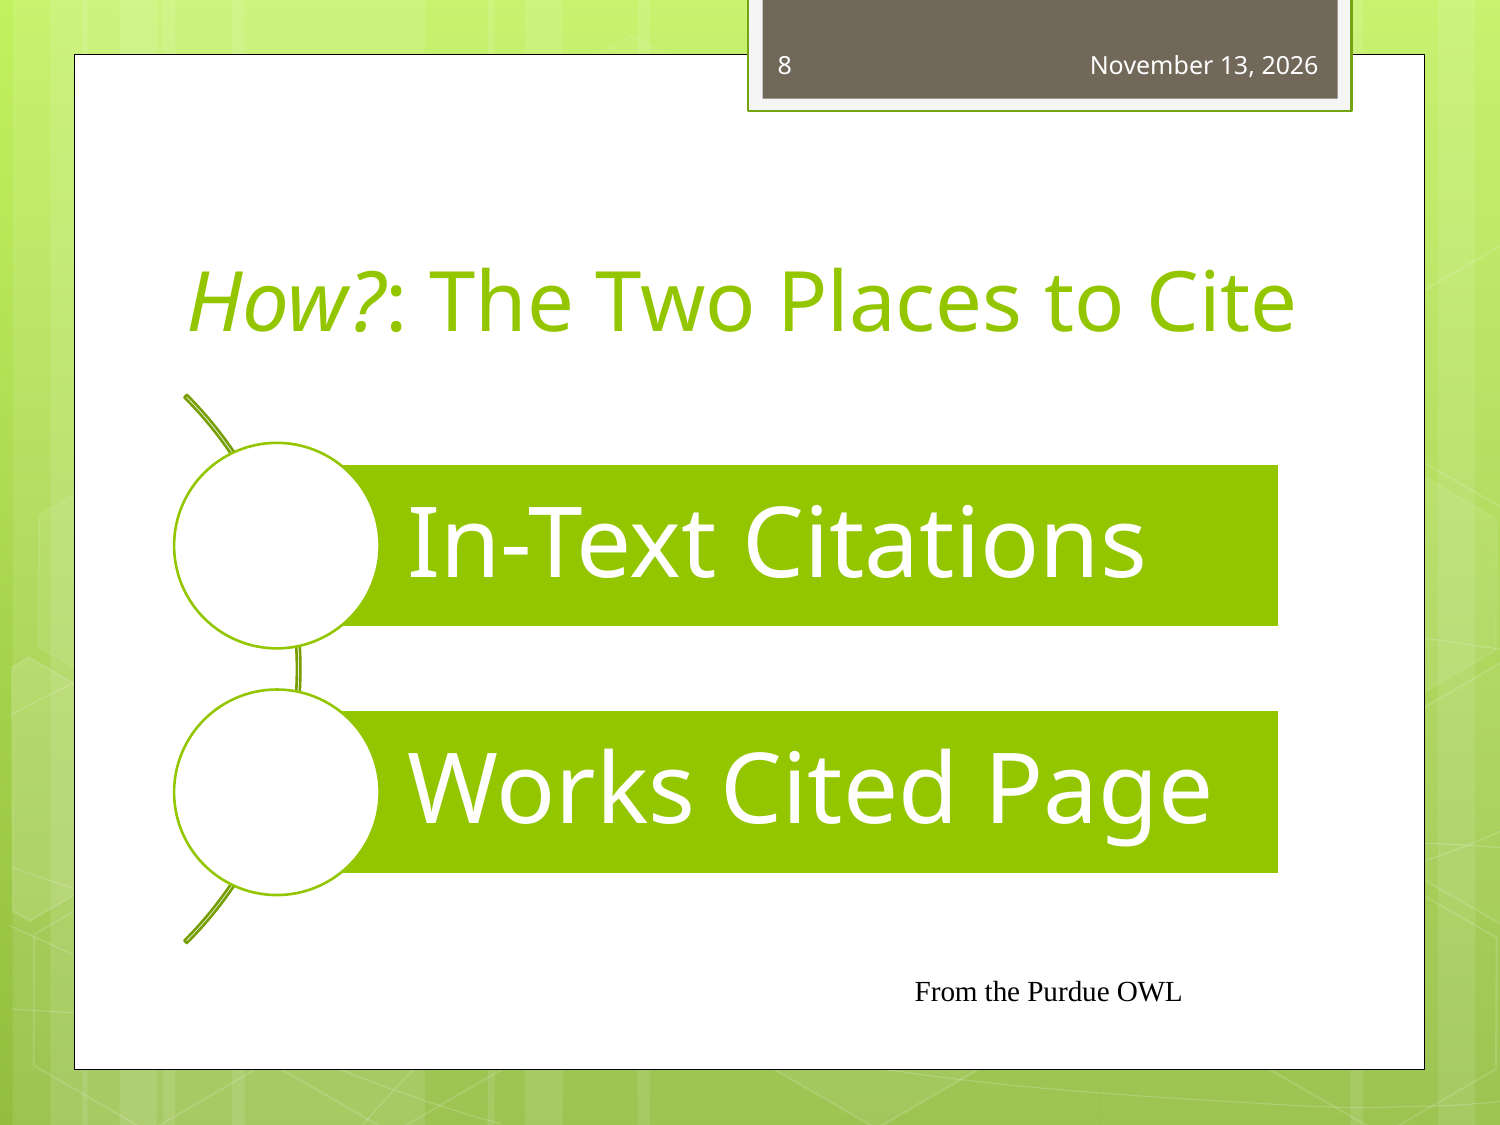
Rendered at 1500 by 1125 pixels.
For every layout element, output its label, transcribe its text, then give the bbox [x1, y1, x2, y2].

slide_number 8 [762, 36, 982, 97]
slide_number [983, 36, 1334, 97]
title How?: The Two Places to Cite [171, 168, 1324, 357]
footer From the Purdue OWL [761, 960, 1336, 1020]
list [170, 380, 1284, 957]
